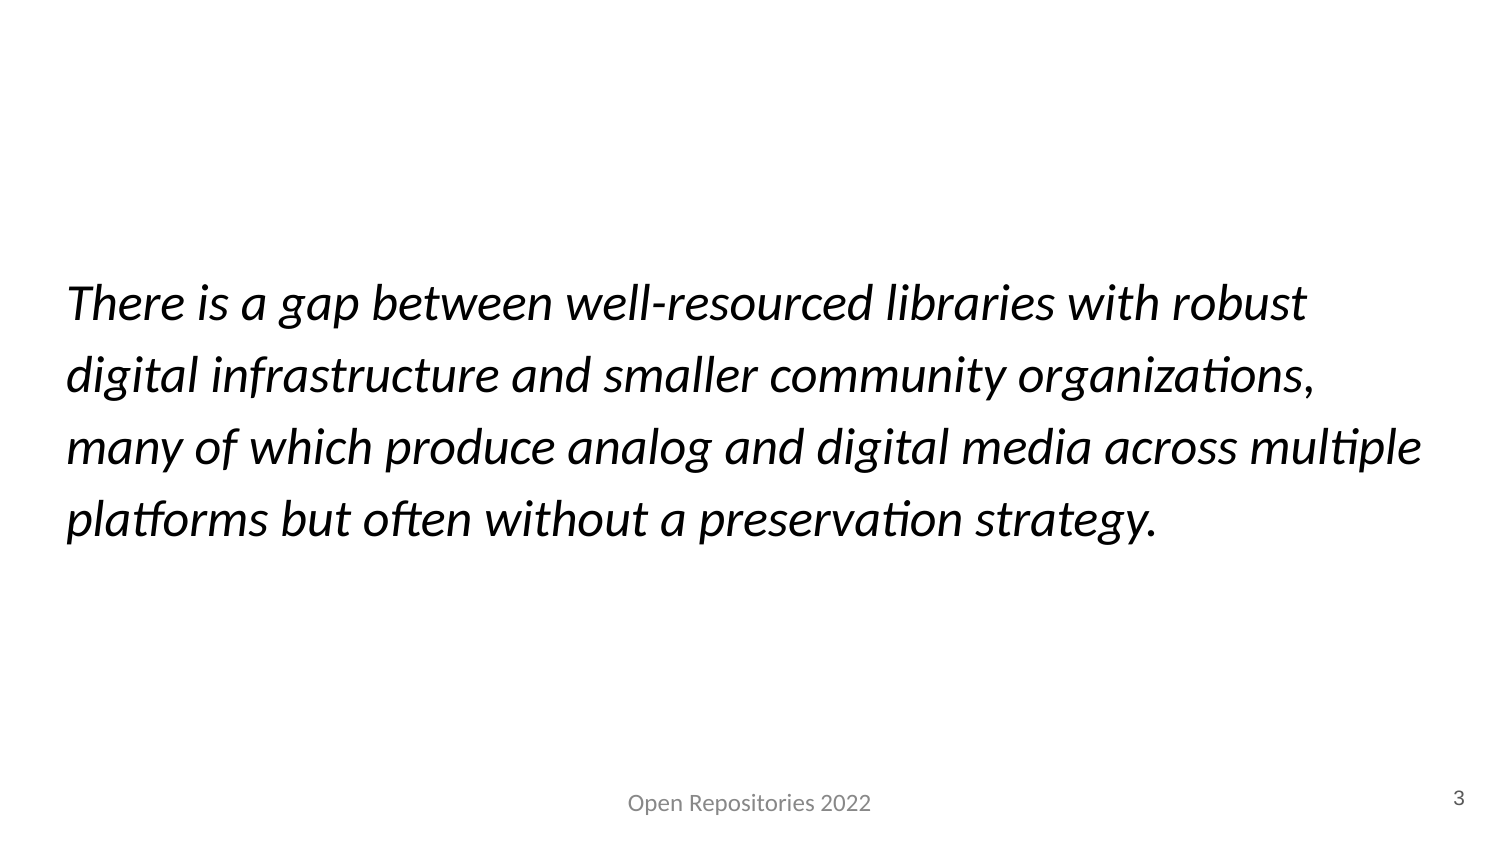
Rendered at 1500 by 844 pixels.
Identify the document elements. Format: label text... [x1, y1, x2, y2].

list There is a gap between well-resourced libraries with robust digital infrastructure and smaller community organizations, many of which produce analog and digital media across multiple platforms but often without a preservation strategy. [51, 244, 1449, 600]
slide_number 3 [1389, 764, 1480, 830]
